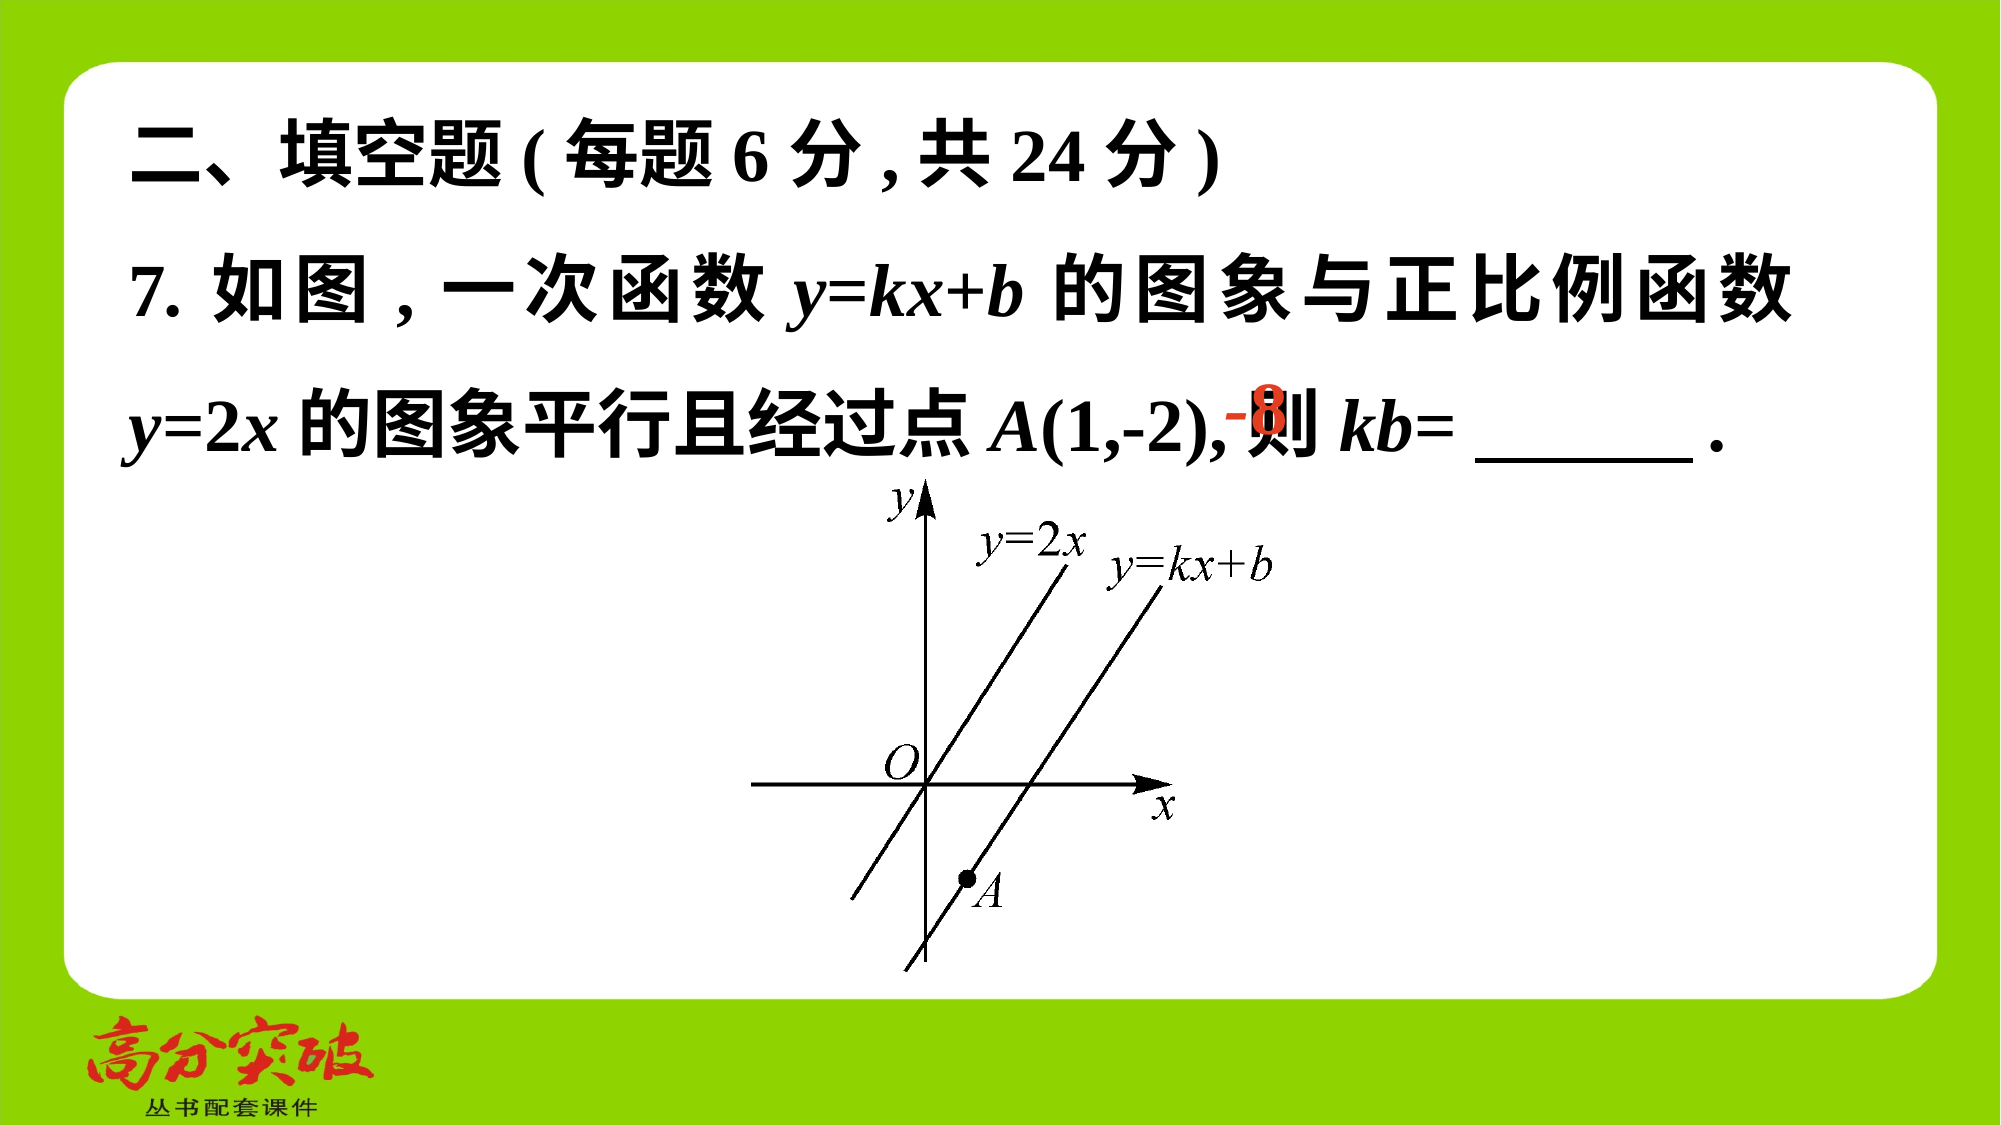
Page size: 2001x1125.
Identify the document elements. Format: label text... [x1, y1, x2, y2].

picture [0, 0, 2001, 1125]
text_box -8 [1210, 352, 1333, 457]
text_box 二、填空题(每题6分,共24分) 7.如图,一次函数y=kx+b的图象与正比例函数y=2x的图象平行且经过点A(1,-2),则kb= . [114, 54, 1827, 475]
